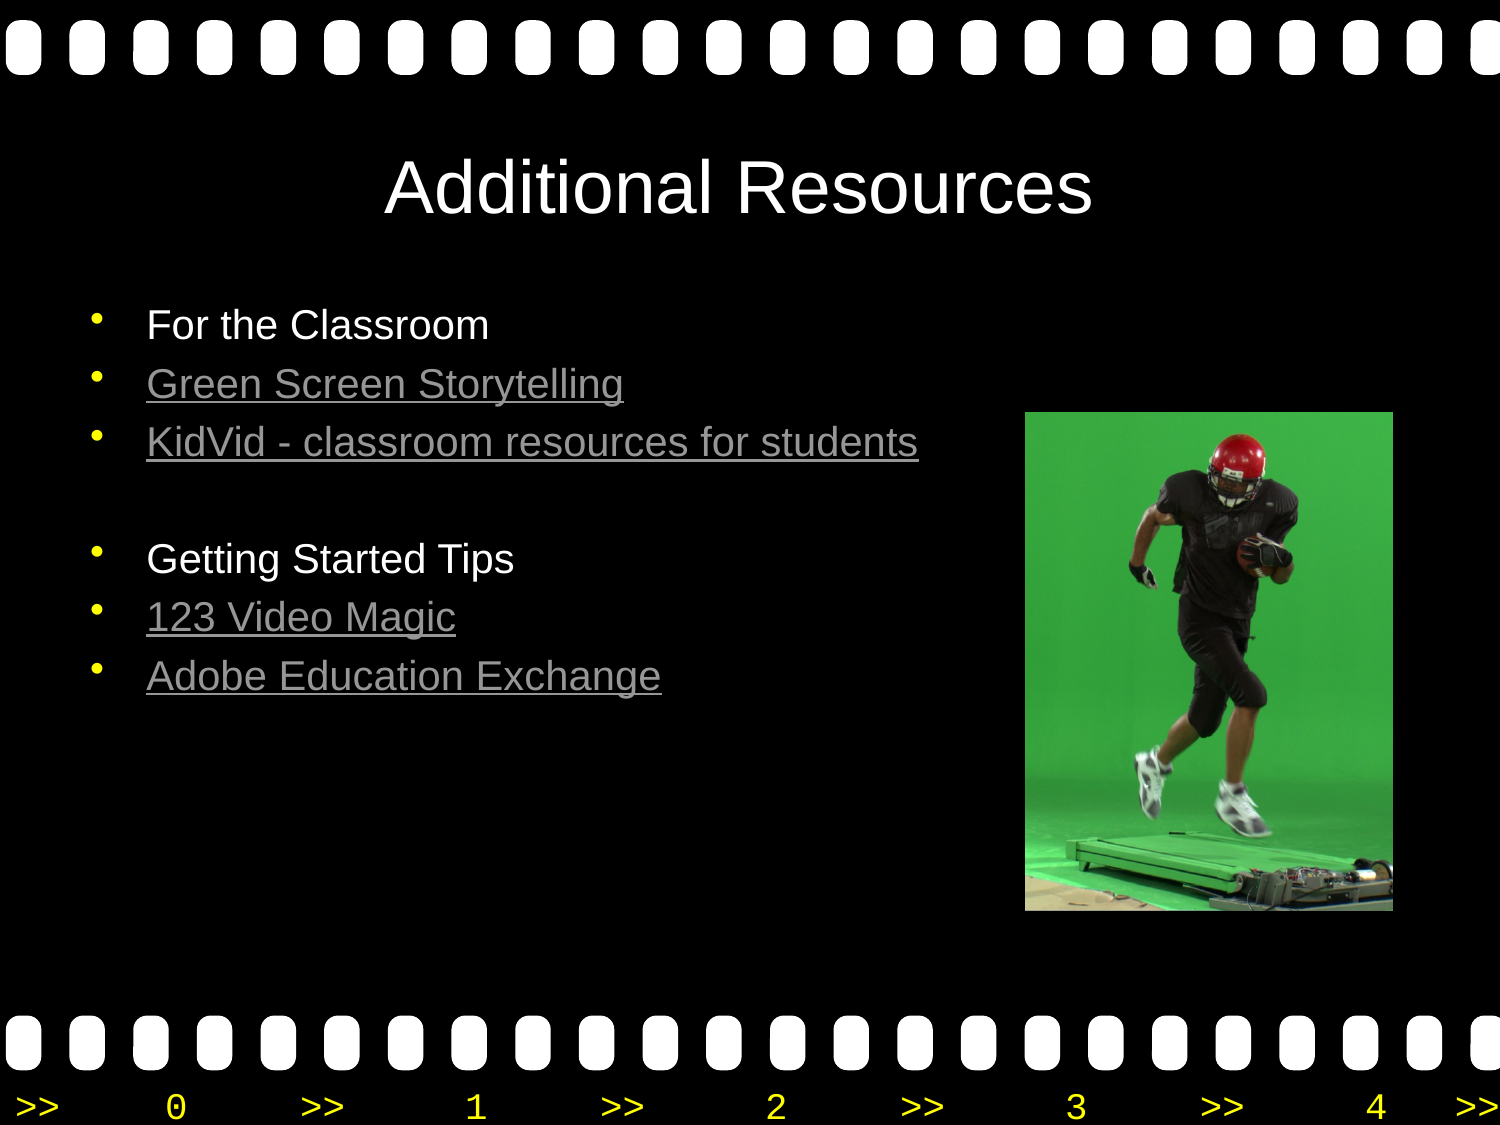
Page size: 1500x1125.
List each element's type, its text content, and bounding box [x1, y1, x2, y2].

list For the Classroom Green Screen Storytelling KidVid - classroom resources for students Getting Started Tips 123 Video Magic Adobe Education Exchange [74, 290, 1426, 1006]
title Additional Resources [74, 89, 1426, 278]
picture [1024, 412, 1394, 911]
